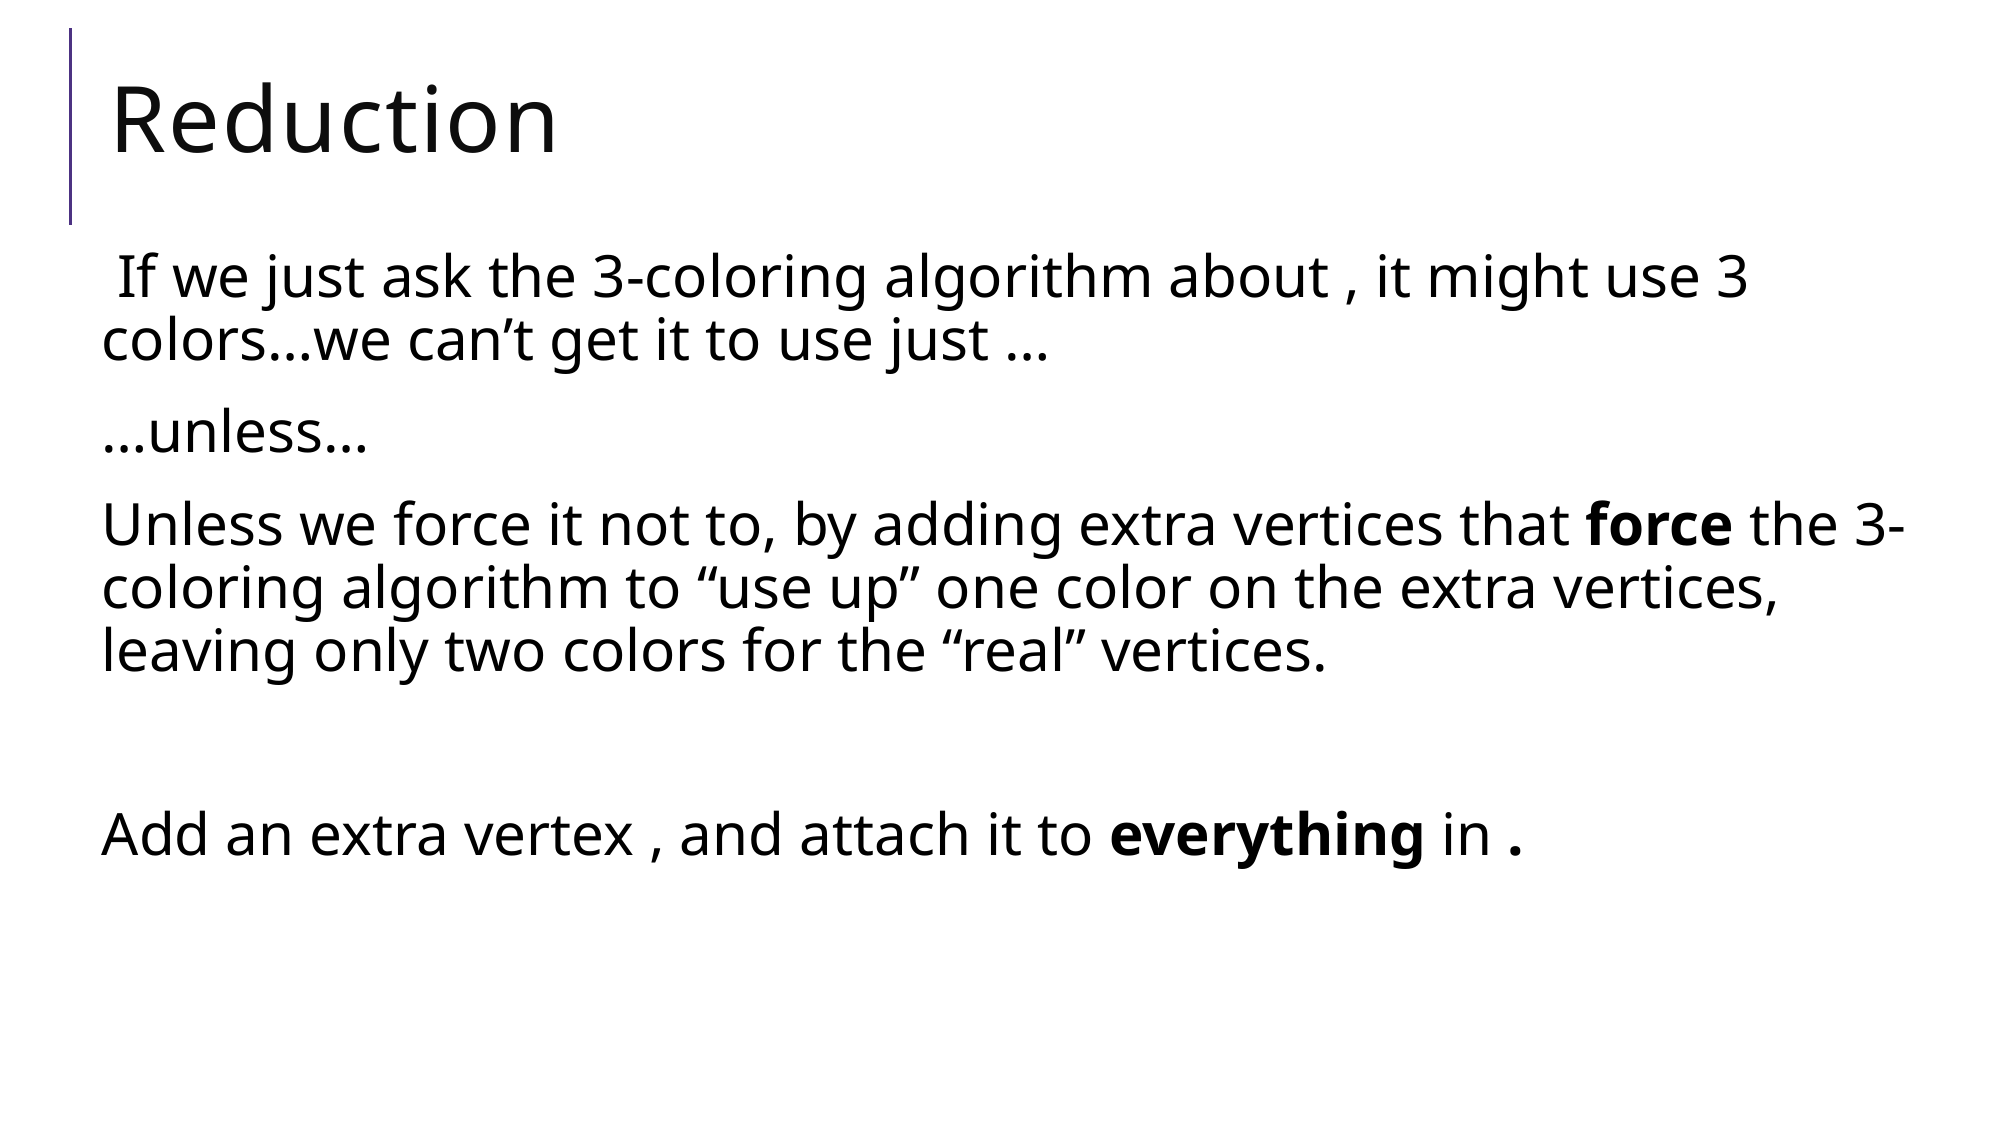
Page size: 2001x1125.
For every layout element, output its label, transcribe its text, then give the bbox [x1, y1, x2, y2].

title Reduction [94, 43, 1930, 210]
